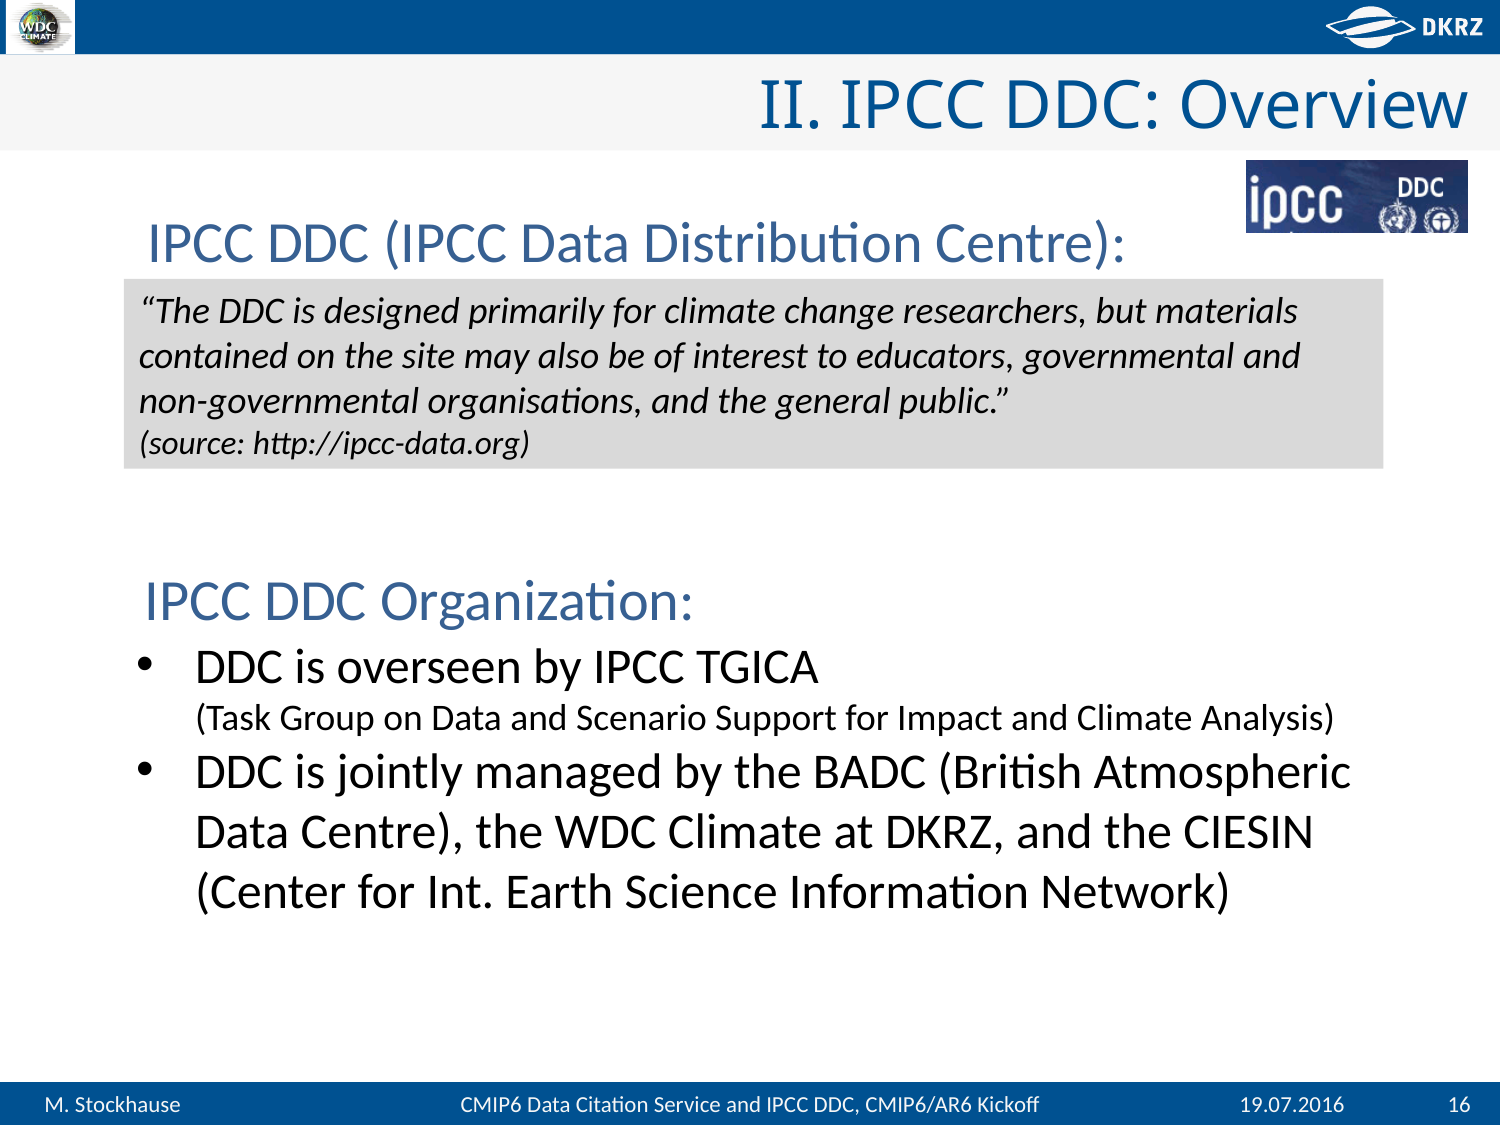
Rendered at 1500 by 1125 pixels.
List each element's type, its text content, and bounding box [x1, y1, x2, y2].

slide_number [1187, 1082, 1360, 1125]
title II. IPCC DDC: Overview [0, 54, 1500, 151]
text_box DDC is overseen by IPCC TGICA (Task Group on Data and Scenario Support for Impact and Climate Analysis) DDC is jointly managed by the BADC (British Atmospheric Data Centre), the WDC Climate at DKRZ, and the CIESIN (Center for Int. Earth Science Information Network) [121, 625, 1391, 926]
text_box IPCC DDC Organization: [129, 555, 710, 640]
text_box IPCC DDC (IPCC Data Distribution Centre): [132, 196, 1143, 281]
slide_number 16 [1376, 1082, 1500, 1125]
picture [5, 0, 75, 54]
picture [1245, 160, 1469, 233]
text_box “The DDC is designed primarily for climate change researchers, but materials contained on the site may also be of interest to educators, governmental and non-governmental organisations, and the general public.” (source: http://ipcc-data.org) [123, 278, 1384, 469]
